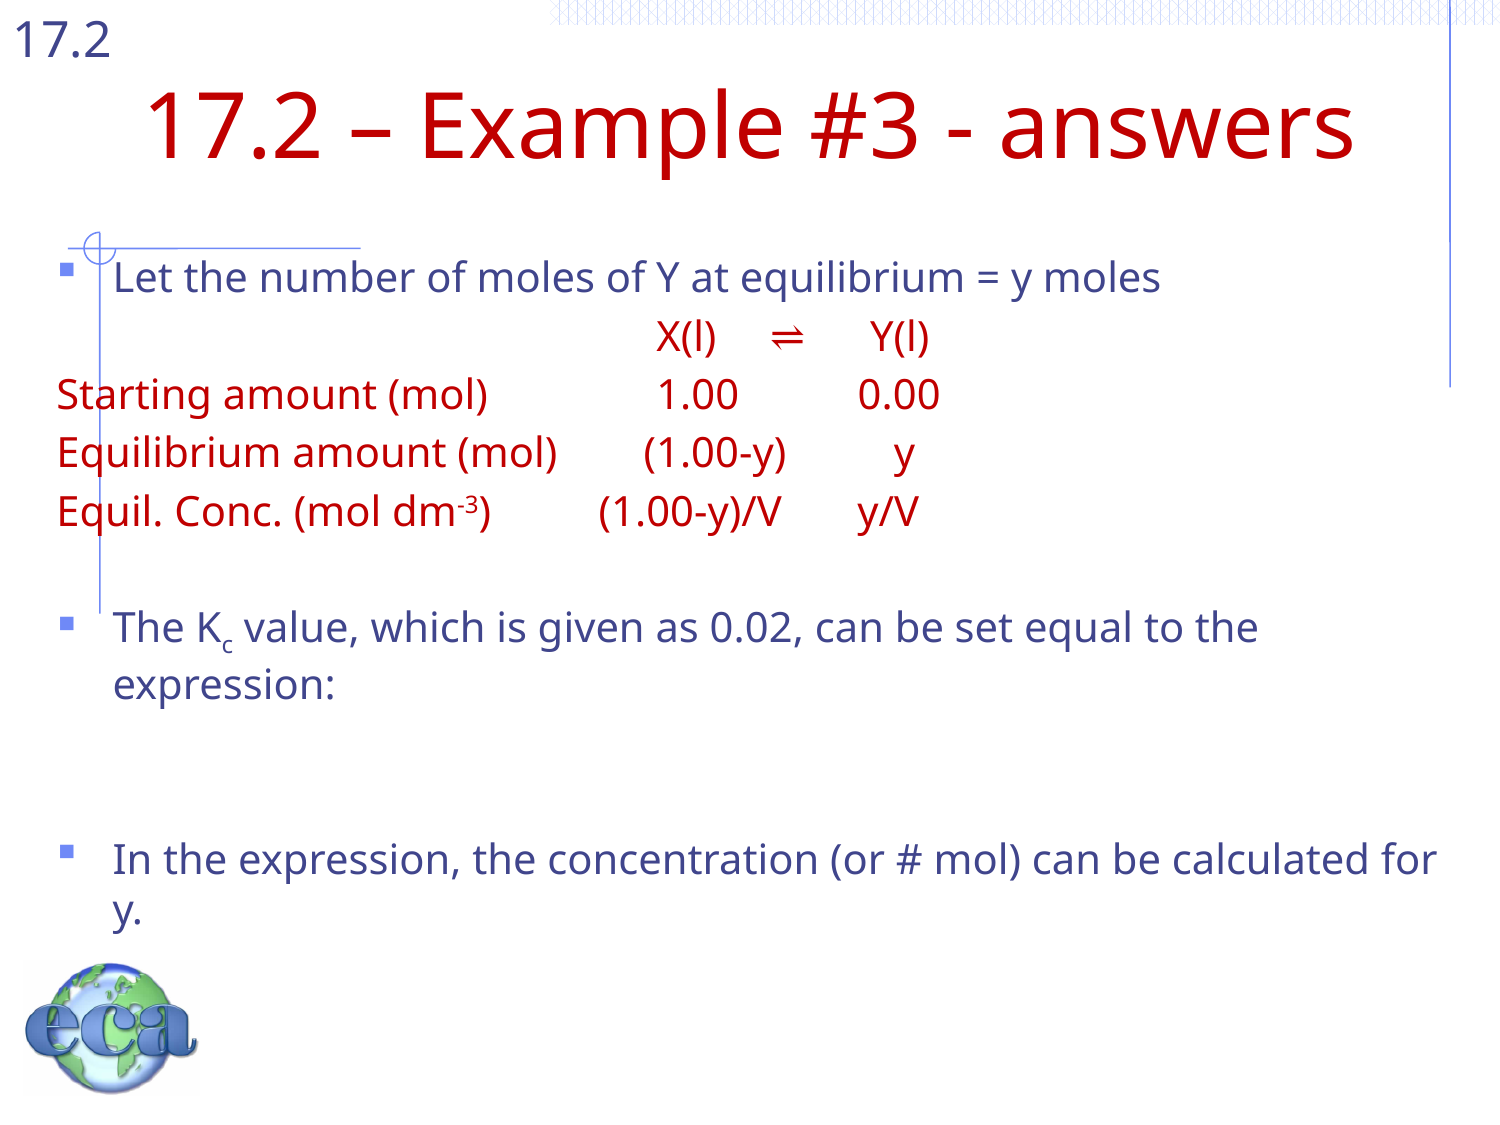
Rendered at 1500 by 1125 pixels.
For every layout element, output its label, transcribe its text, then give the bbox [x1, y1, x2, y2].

picture [23, 960, 200, 1096]
title 17.2 – Example #3 - answers [17, 49, 1483, 185]
